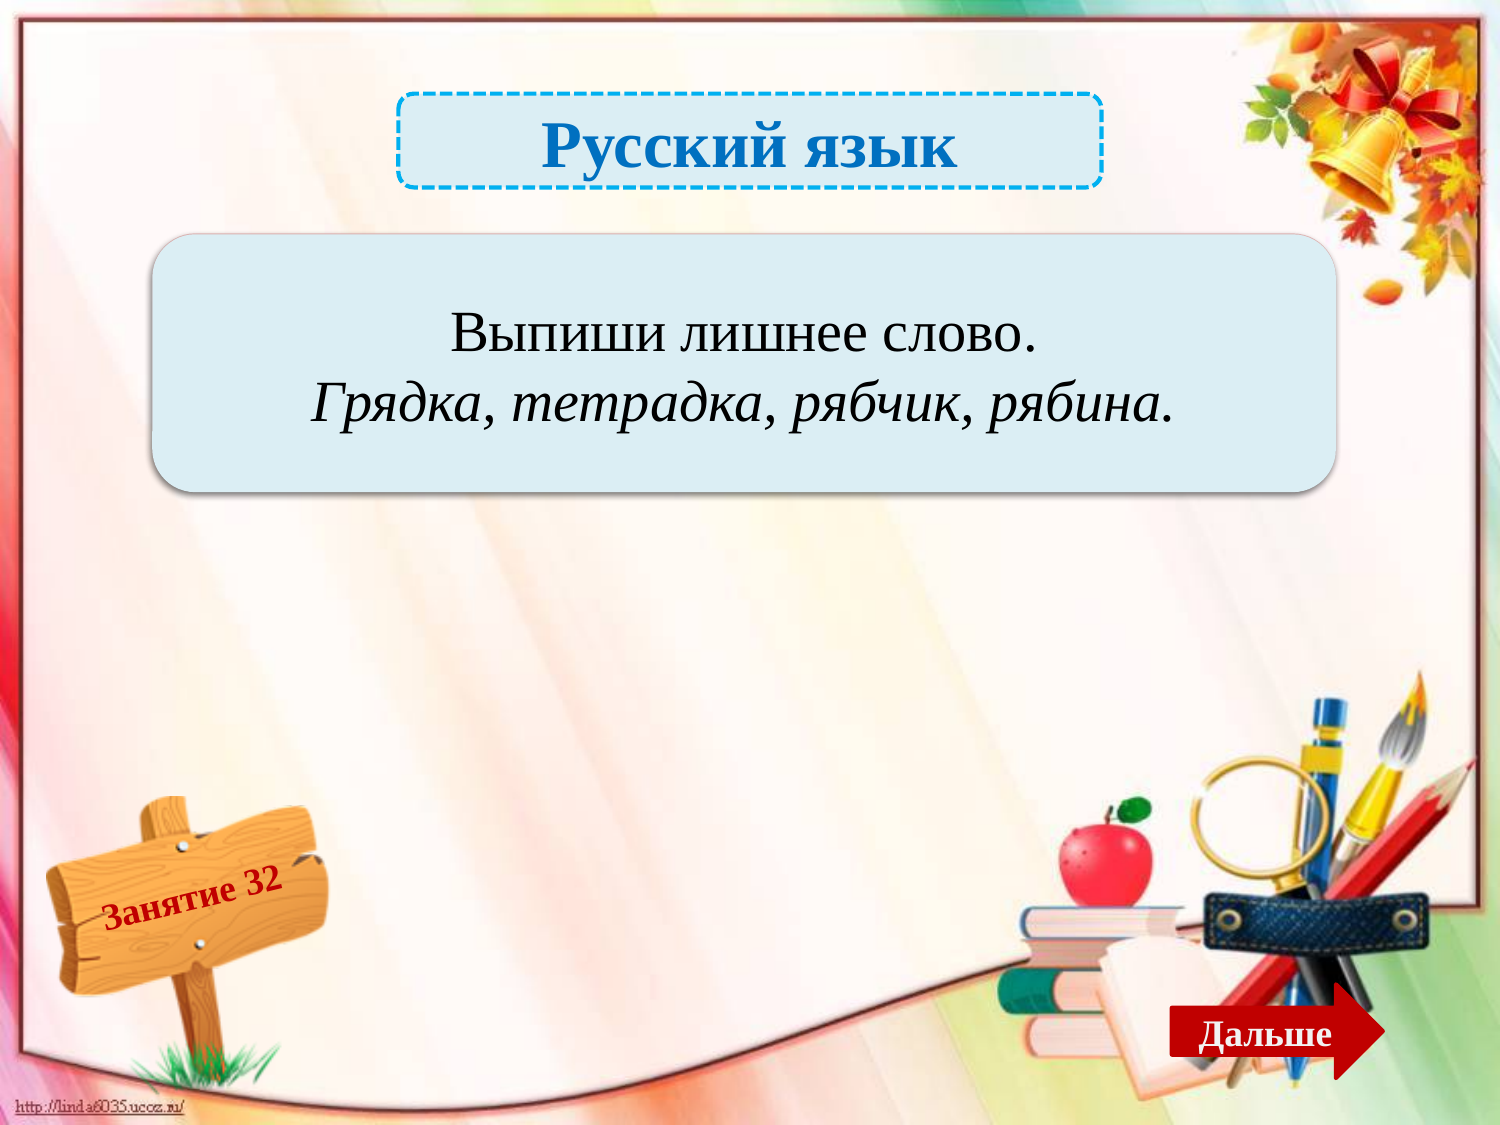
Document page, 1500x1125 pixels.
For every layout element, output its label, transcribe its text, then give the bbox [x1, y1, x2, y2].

text_box [150, 232, 1338, 495]
picture [0, 0, 1500, 1125]
text_box Русский язык [396, 91, 1104, 190]
text_box Дальше [1169, 982, 1385, 1081]
